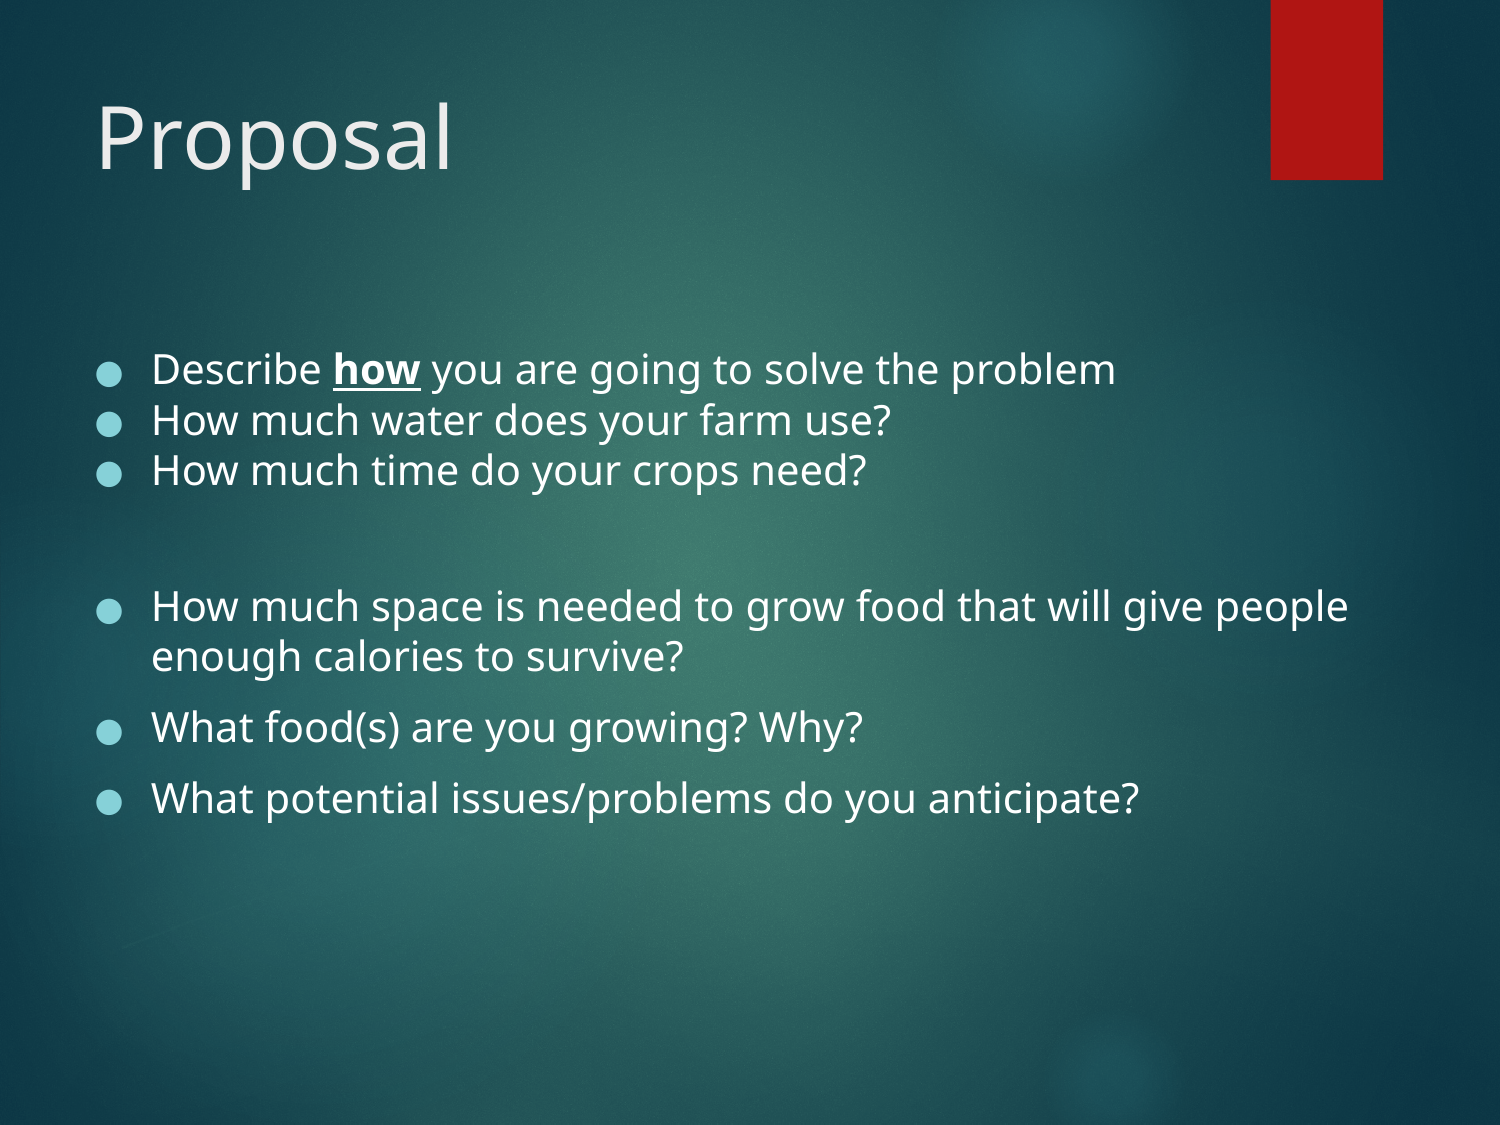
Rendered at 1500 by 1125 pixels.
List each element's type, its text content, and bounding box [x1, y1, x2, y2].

picture [0, 0, 1500, 1125]
title Proposal [79, 74, 1237, 207]
list Describe how you are going to solve the problem How much water does your farm use? How much time do your crops need? How much space is needed to grow food that will give people enough calories to survive? What food(s) are you growing? Why? What potential issues/problems do you anticipate? [79, 335, 1441, 1125]
